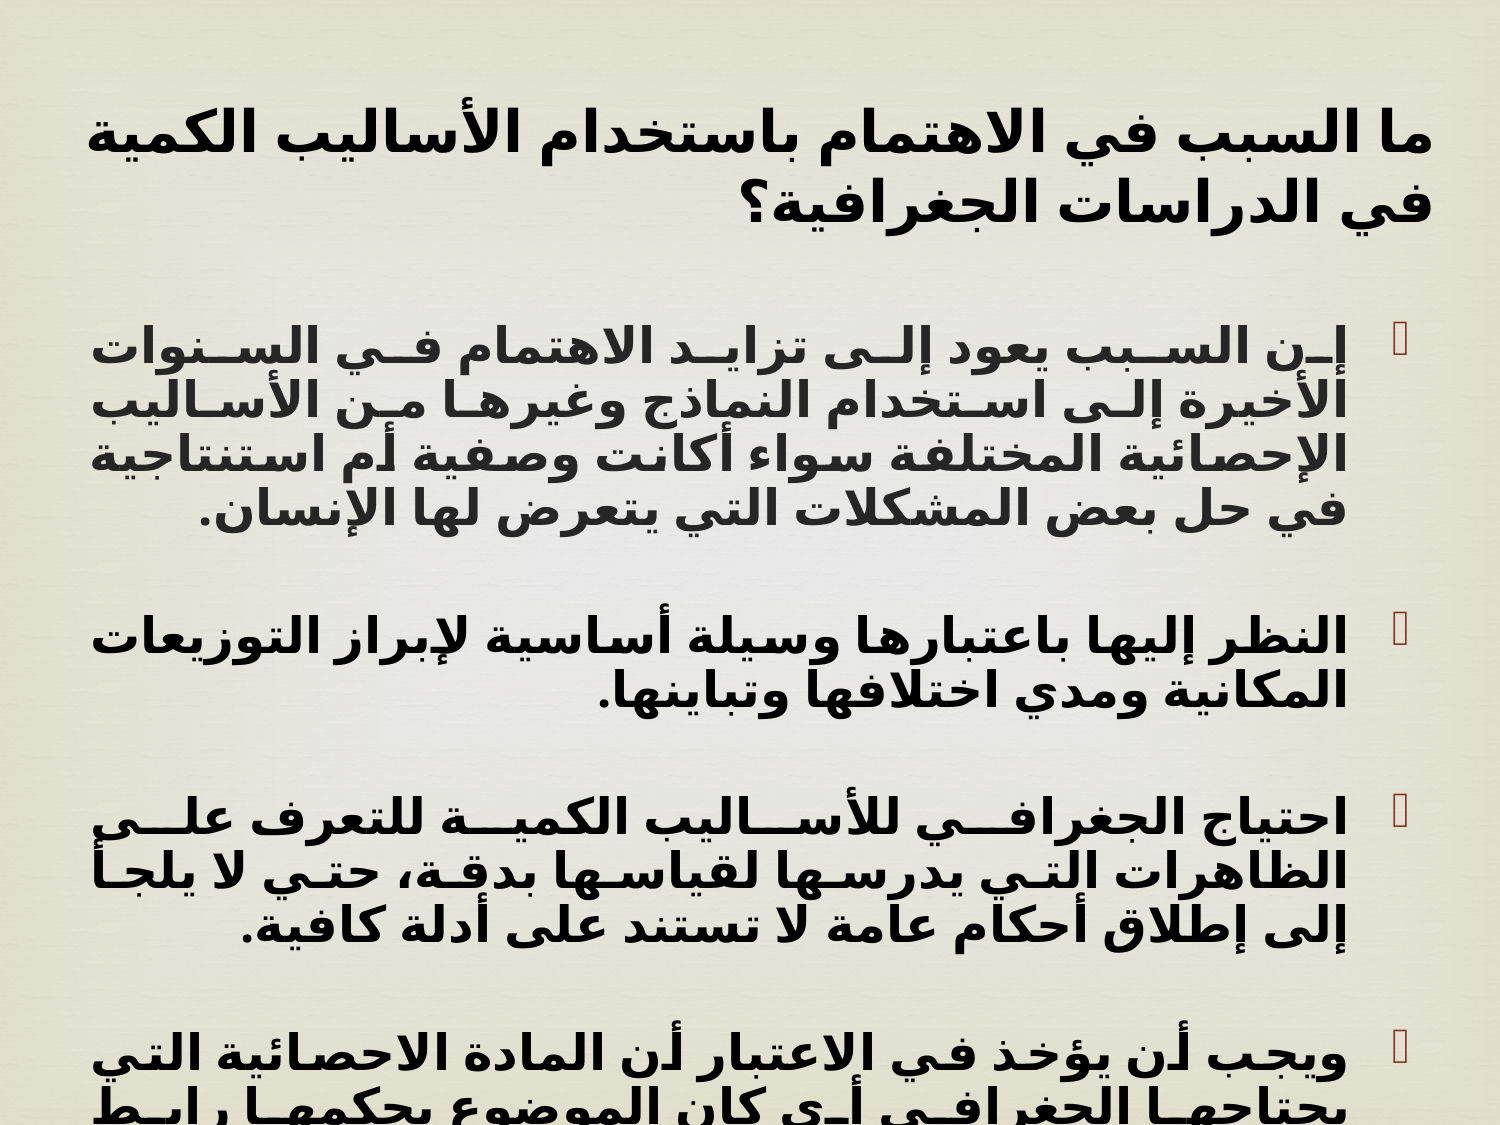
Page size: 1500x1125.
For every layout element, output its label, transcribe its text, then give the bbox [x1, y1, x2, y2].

list إن السبب يعود إلى تزايد الاهتمام في السنوات الأخيرة إلى استخدام النماذج وغيرها من الأساليب الإحصائية المختلفة سواء أكانت وصفية أم استنتاجية في حل بعض المشكلات التي يتعرض لها الإنسان. النظر إليها باعتبارها وسيلة أساسية لإبراز التوزيعات المكانية ومدي اختلافها وتباينها. احتياج الجغرافي للأساليب الكمية للتعرف على الظاهرات التي يدرسها لقياسها بدقة، حتي لا يلجأ إلى إطلاق أحكام عامة لا تستند على أدلة كافية. ويجب أن يؤخذ في الاعتبار أن المادة الاحصائية التي يحتاجها الجغرافي أي كان الموضوع يحكمها رابط واحد وهو المكان. [75, 312, 1425, 1088]
title ما السبب في الاهتمام باستخدام الأساليب الكمية في الدراسات الجغرافية؟ [50, 40, 1451, 288]
